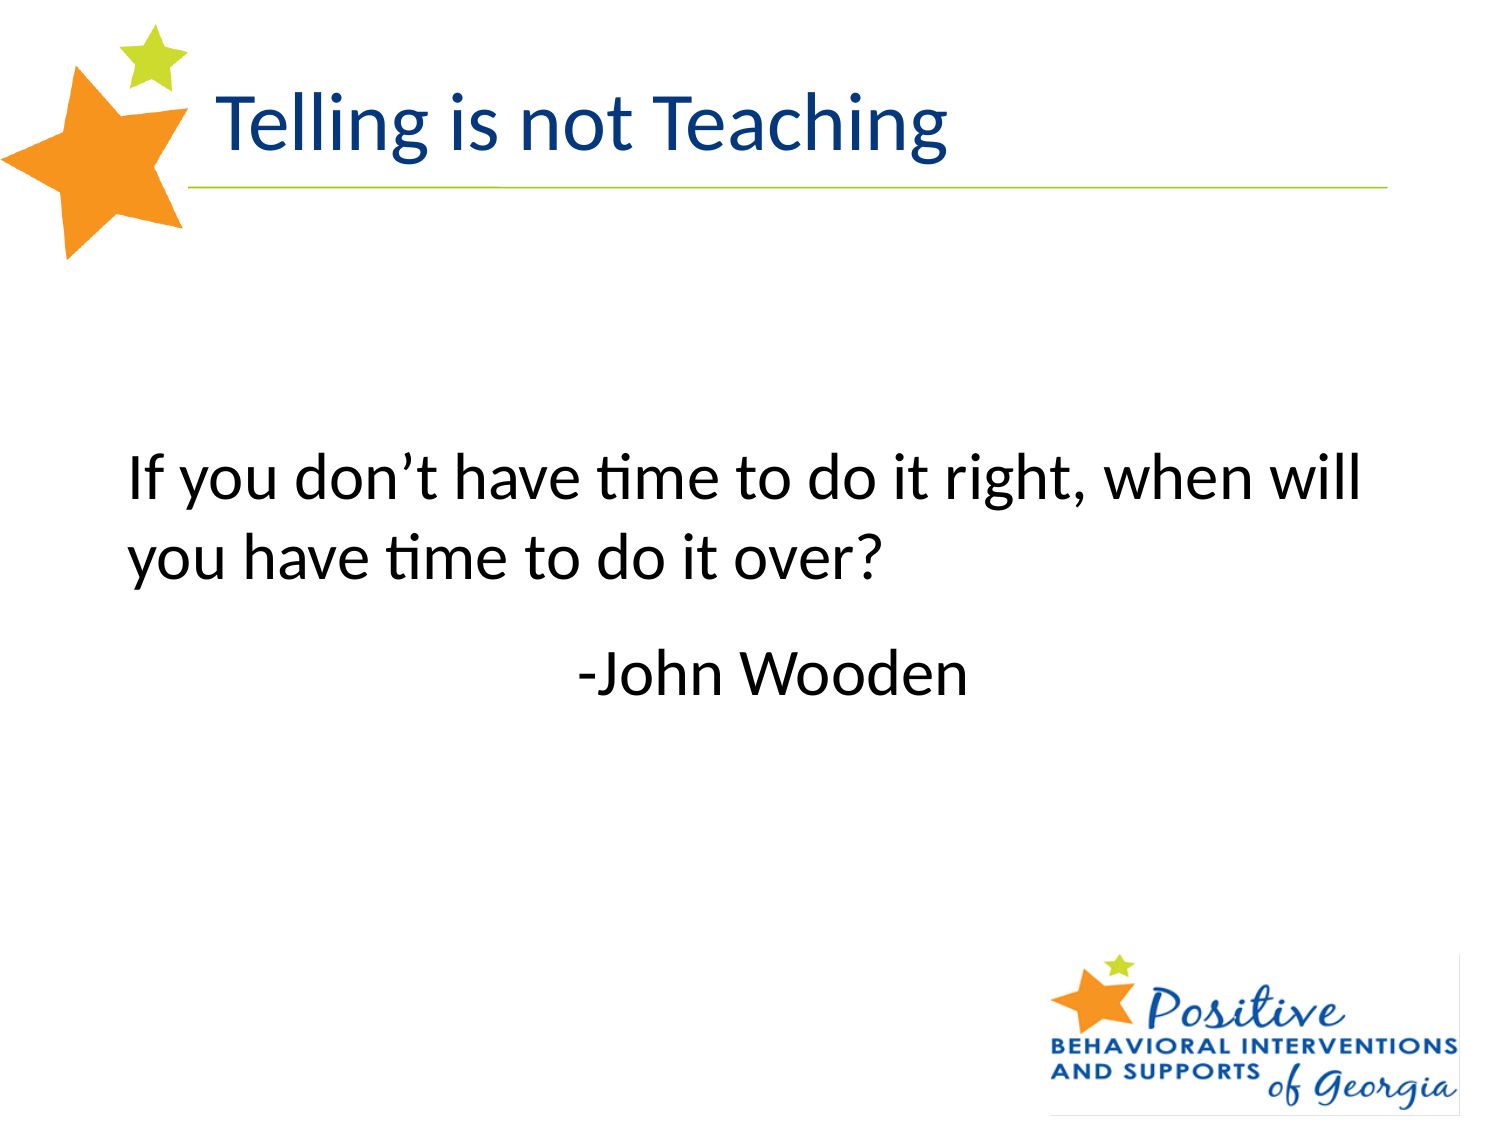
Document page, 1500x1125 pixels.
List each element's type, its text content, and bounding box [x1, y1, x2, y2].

list If you don’t have time to do it right, when will you have time to do it over? -John Wooden [112, 425, 1388, 750]
picture [1050, 954, 1461, 1117]
title Telling is not Teaching [200, 24, 1413, 175]
picture [0, 24, 188, 260]
